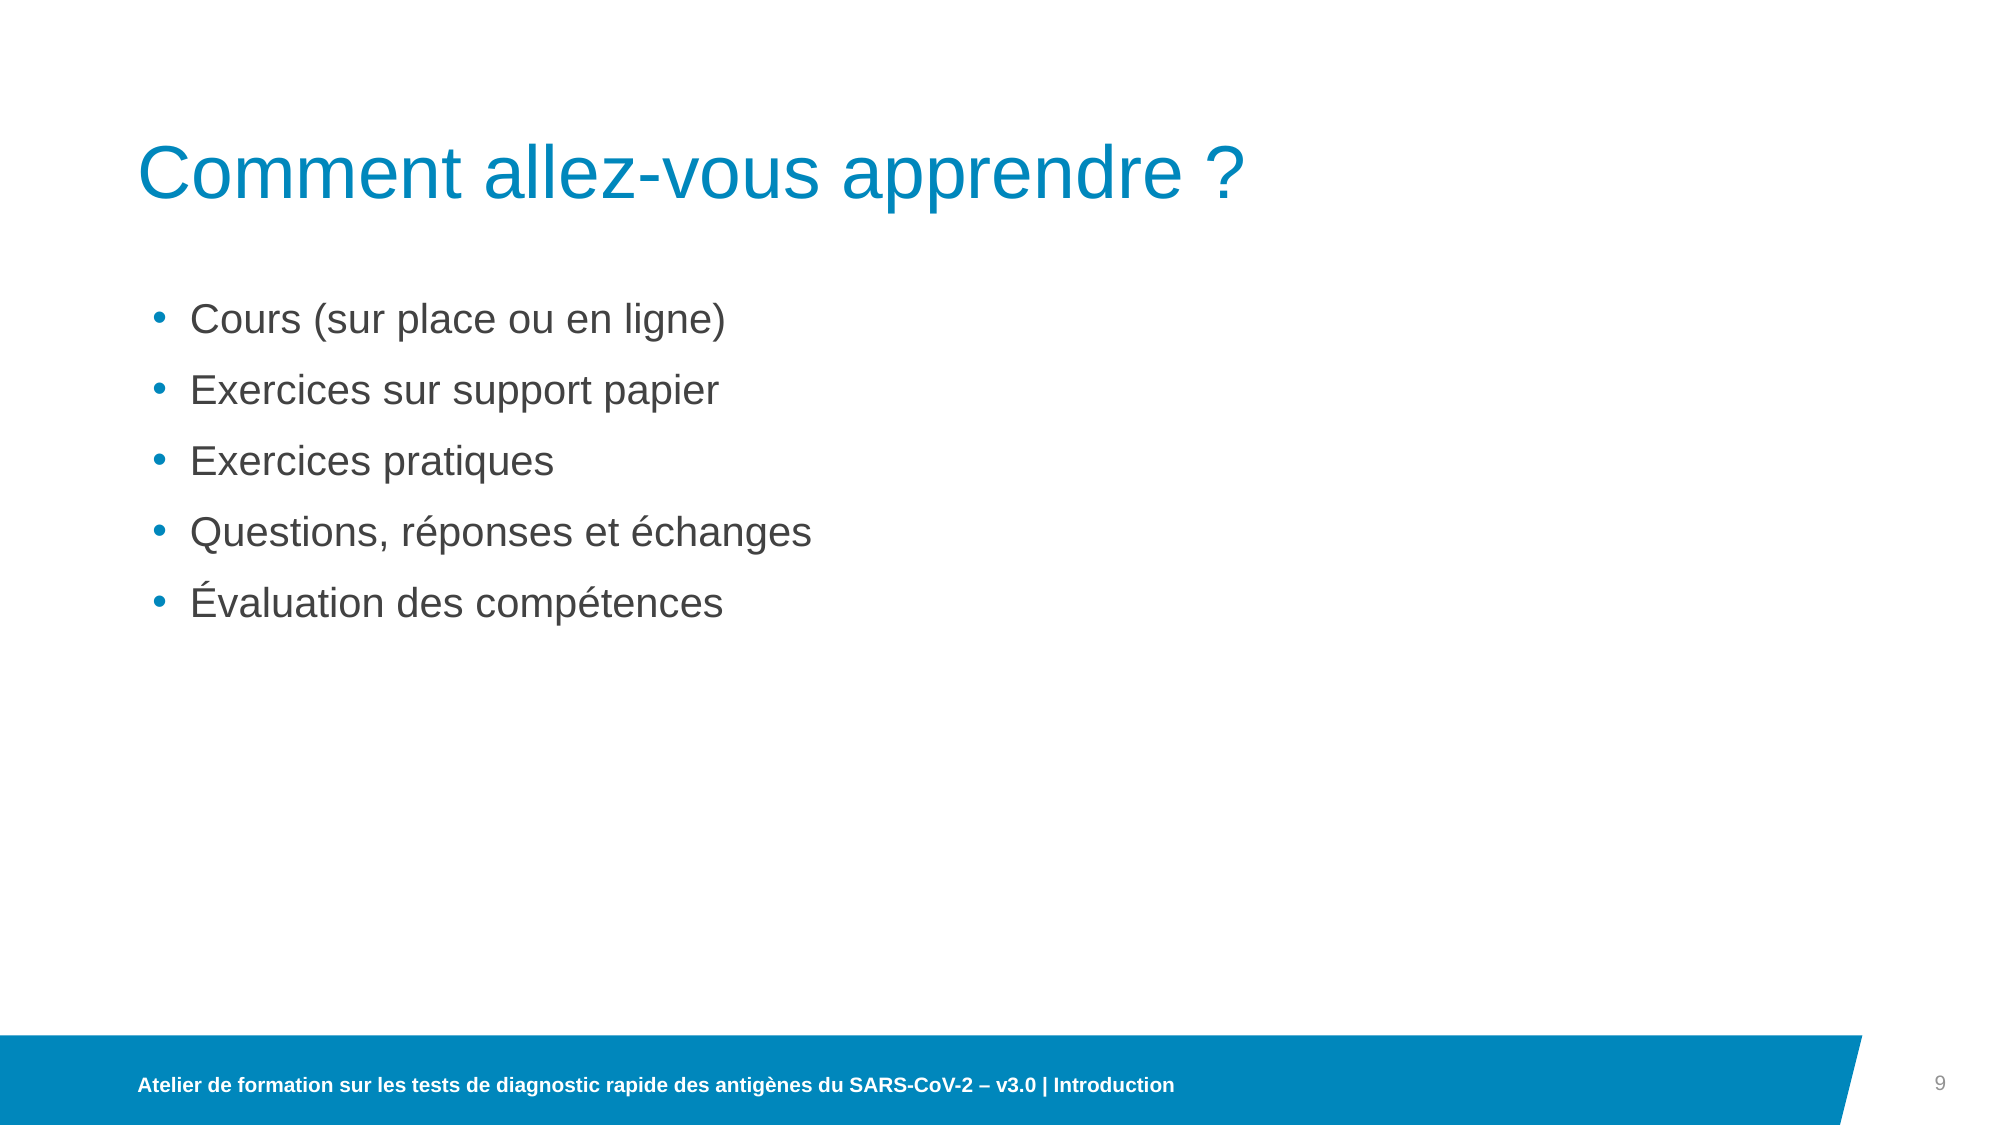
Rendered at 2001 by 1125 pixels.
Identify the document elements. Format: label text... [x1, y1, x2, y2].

title Comment allez-vous apprendre ? [137, 59, 1863, 215]
list Cours (sur place ou en ligne) Exercices sur support papier Exercices pratiques Questions, réponses et échanges Évaluation des compétences [137, 284, 1863, 1014]
slide_number 9 [1862, 1035, 1947, 1125]
footer Atelier de formation sur les tests de diagnostic rapide des antigènes du SARS-CoV-2 – v3.0 | Introduction [137, 1042, 1338, 1125]
